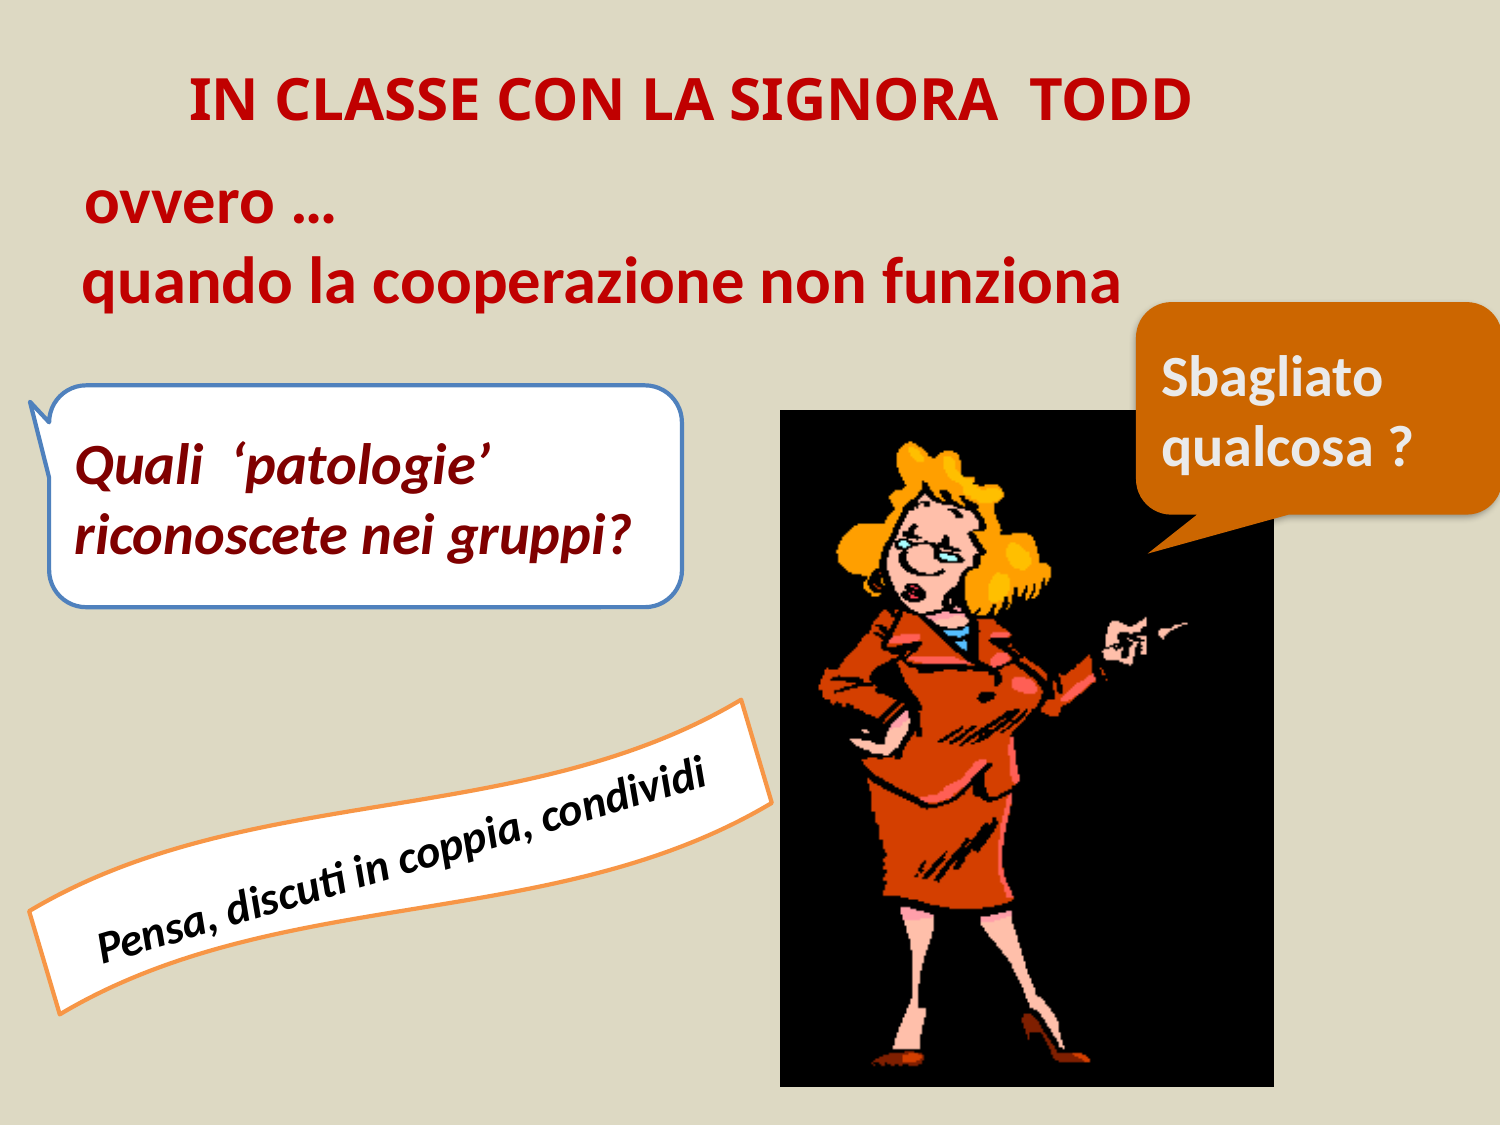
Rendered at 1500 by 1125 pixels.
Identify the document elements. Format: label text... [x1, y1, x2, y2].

text_box Sbagliato qualcosa ? [1135, 302, 1500, 518]
text_box Quali ‘patologie’ riconoscete nei gruppi? [27, 383, 685, 610]
list ovvero … quando la cooperazione non funziona [36, 149, 1498, 1087]
picture [780, 410, 1274, 1087]
text_box Pensa, discuti in coppia, condividi [27, 697, 774, 1017]
title IN CLASSE CON LA SIGNORA TODD [54, 3, 1330, 191]
